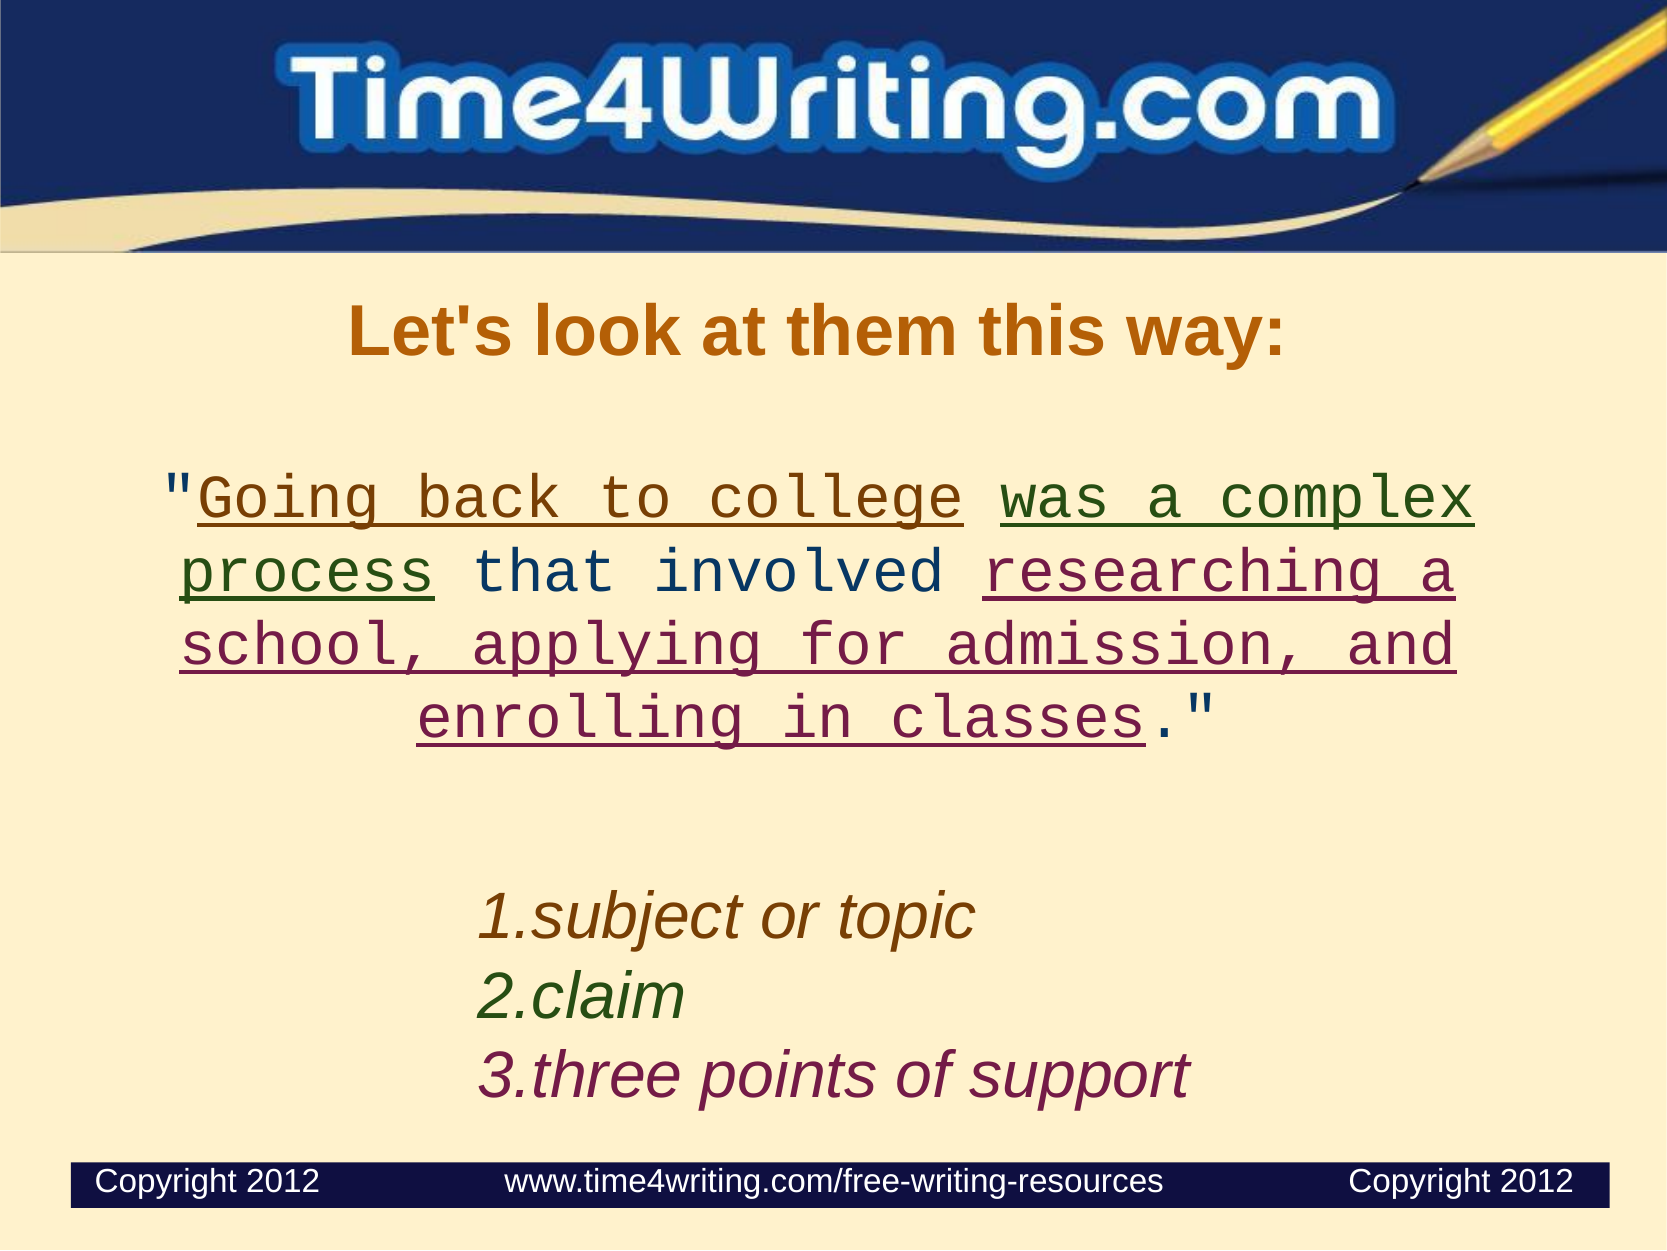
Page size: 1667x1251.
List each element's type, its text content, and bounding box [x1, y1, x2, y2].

picture [0, 253, 1667, 1250]
title Let's look at them this way: "Going back to college was a complex process that involved researching a school, applying for admission, and enrolling in classes." [99, 277, 1536, 757]
text_box [0, 0, 1667, 253]
text_box [69, 1160, 1612, 1210]
text_box subject or topic claim three points of support [449, 866, 1275, 1117]
text_box Copyright 2012 www.time4writing.com/free-writing-resources Copyright 2012 [83, 1162, 1598, 1201]
